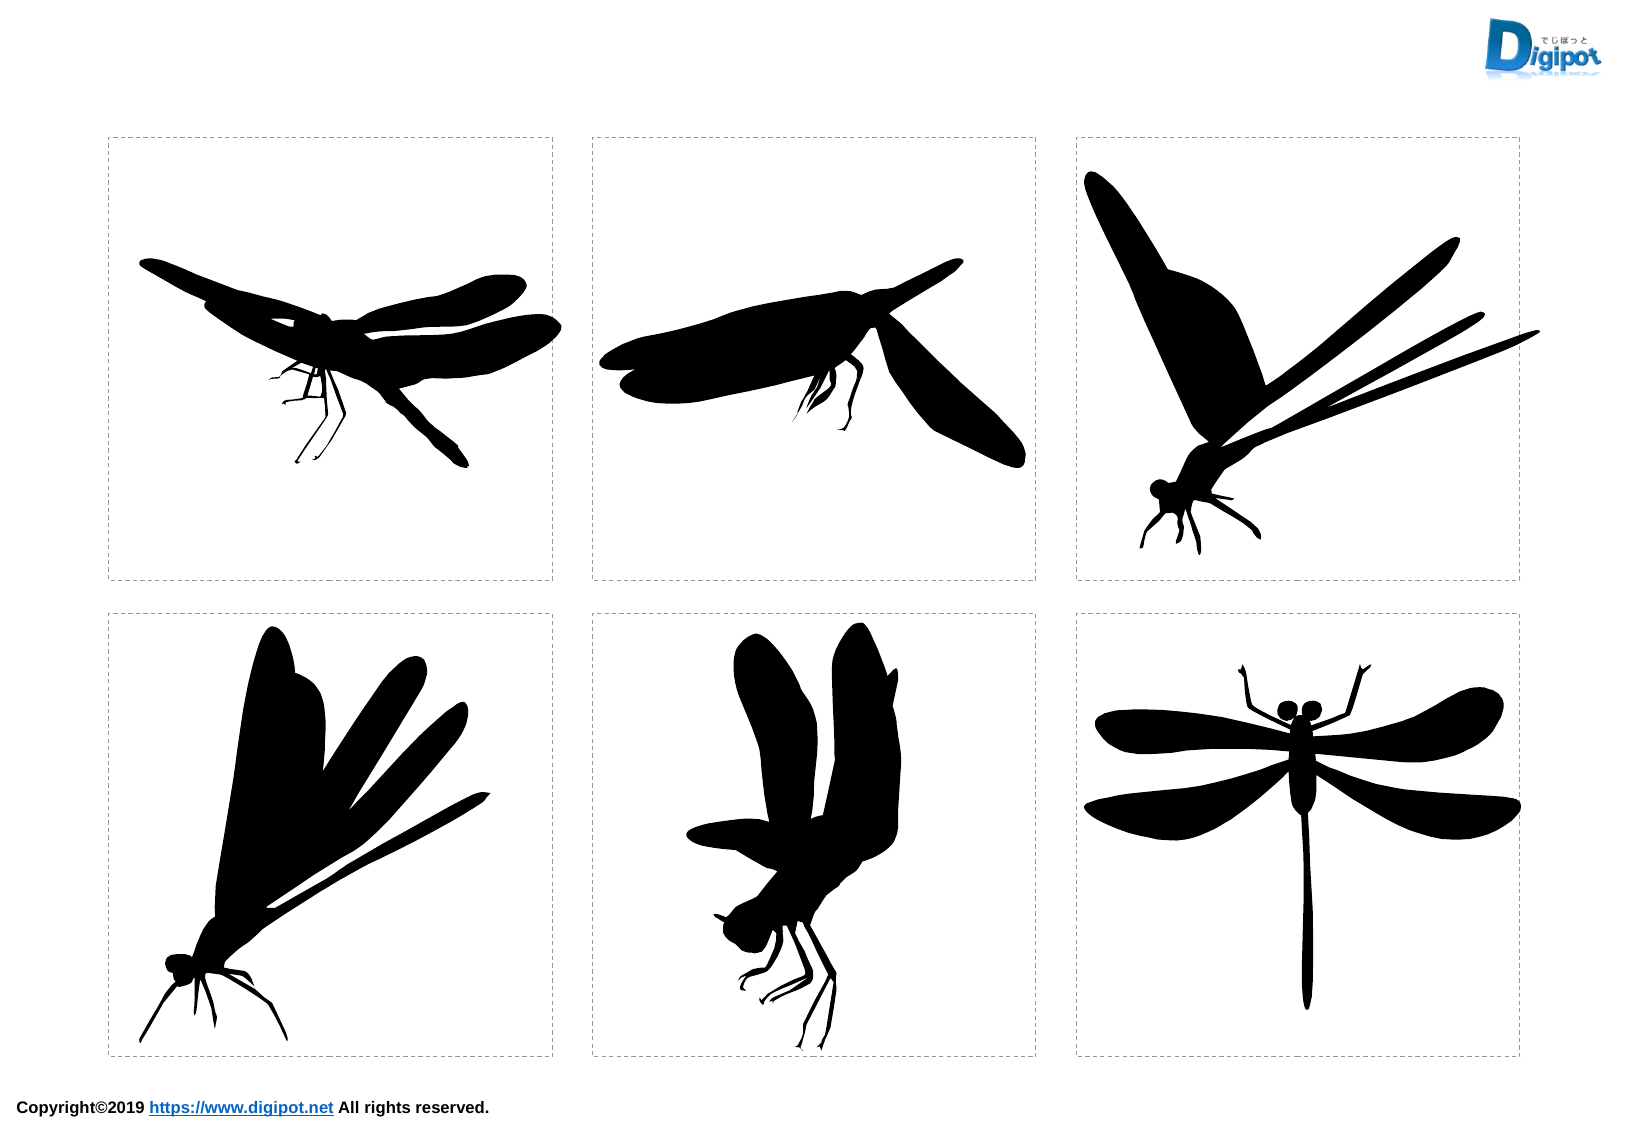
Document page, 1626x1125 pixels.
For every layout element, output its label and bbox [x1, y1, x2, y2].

text_box [139, 258, 562, 468]
text_box [686, 622, 902, 1051]
text_box [599, 258, 1026, 468]
text_box [1084, 663, 1521, 1010]
text_box [139, 626, 491, 1044]
text_box [1084, 171, 1541, 555]
picture [1485, 18, 1602, 82]
